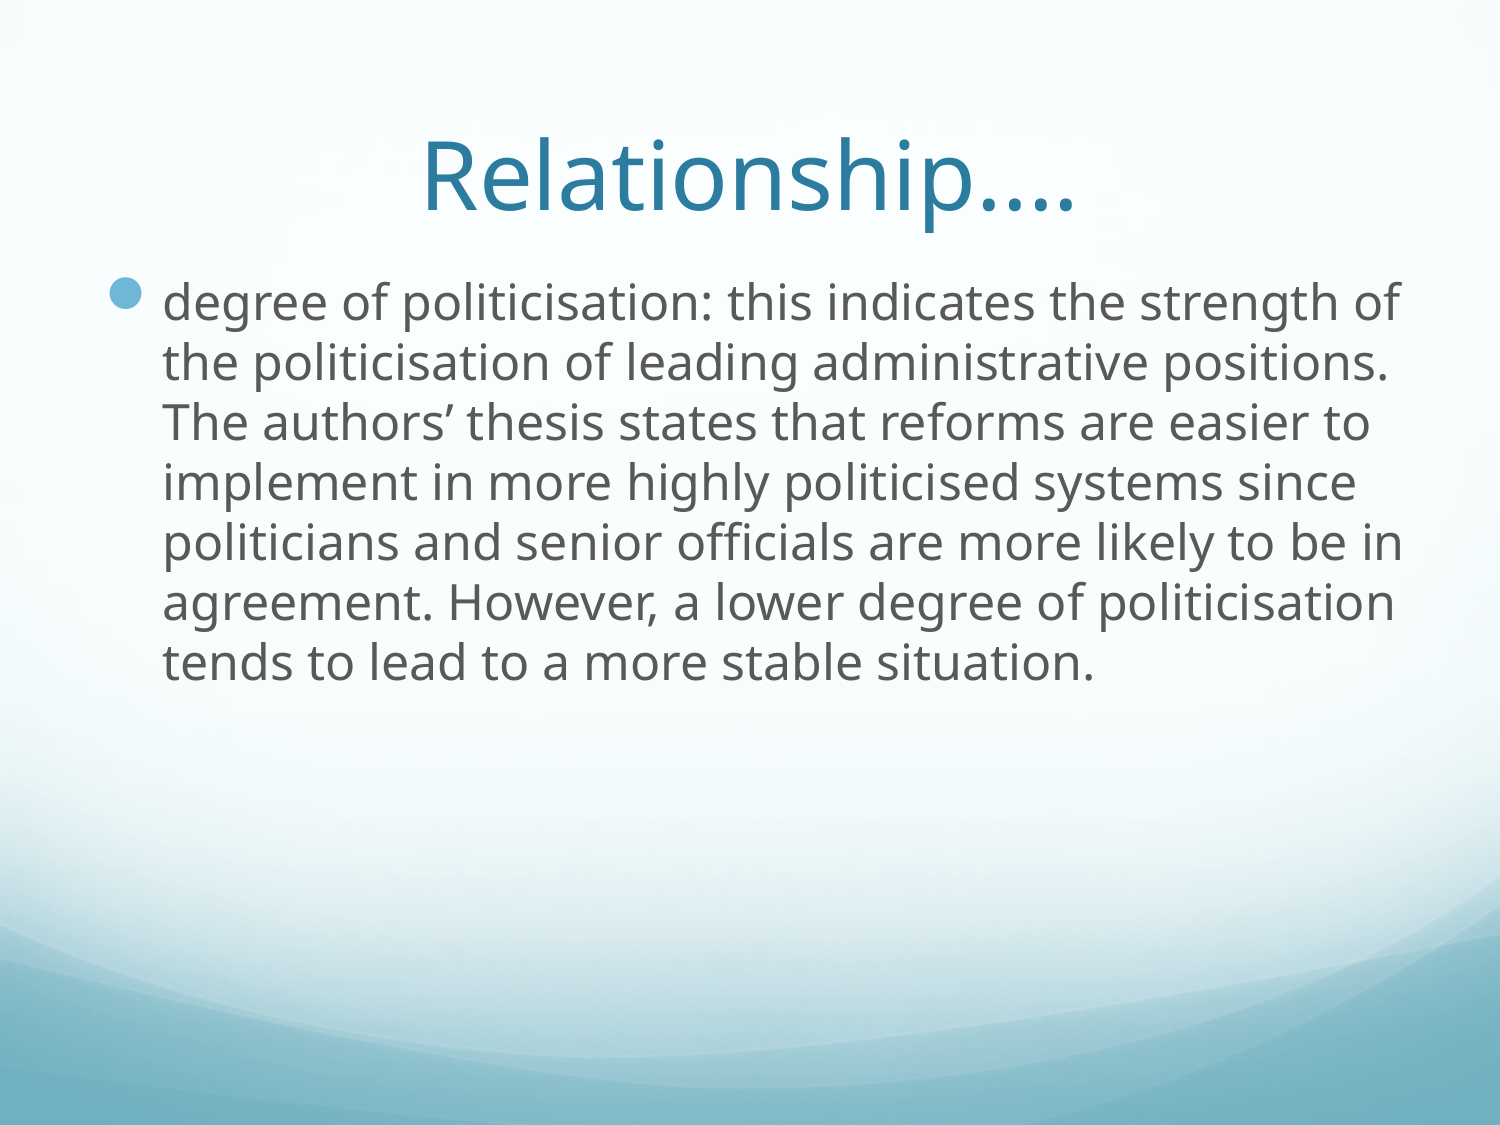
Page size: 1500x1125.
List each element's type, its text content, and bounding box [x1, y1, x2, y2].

title Relationship.... [90, 17, 1410, 237]
list degree of politicisation: this indicates the strength of the politicisation of leading administrative positions. The authors’ thesis states that reforms are easier to implement in more highly politicised systems since politicians and senior officials are more likely to be in agreement. However, a lower degree of politicisation tends to lead to a more stable situation. [90, 262, 1461, 1102]
